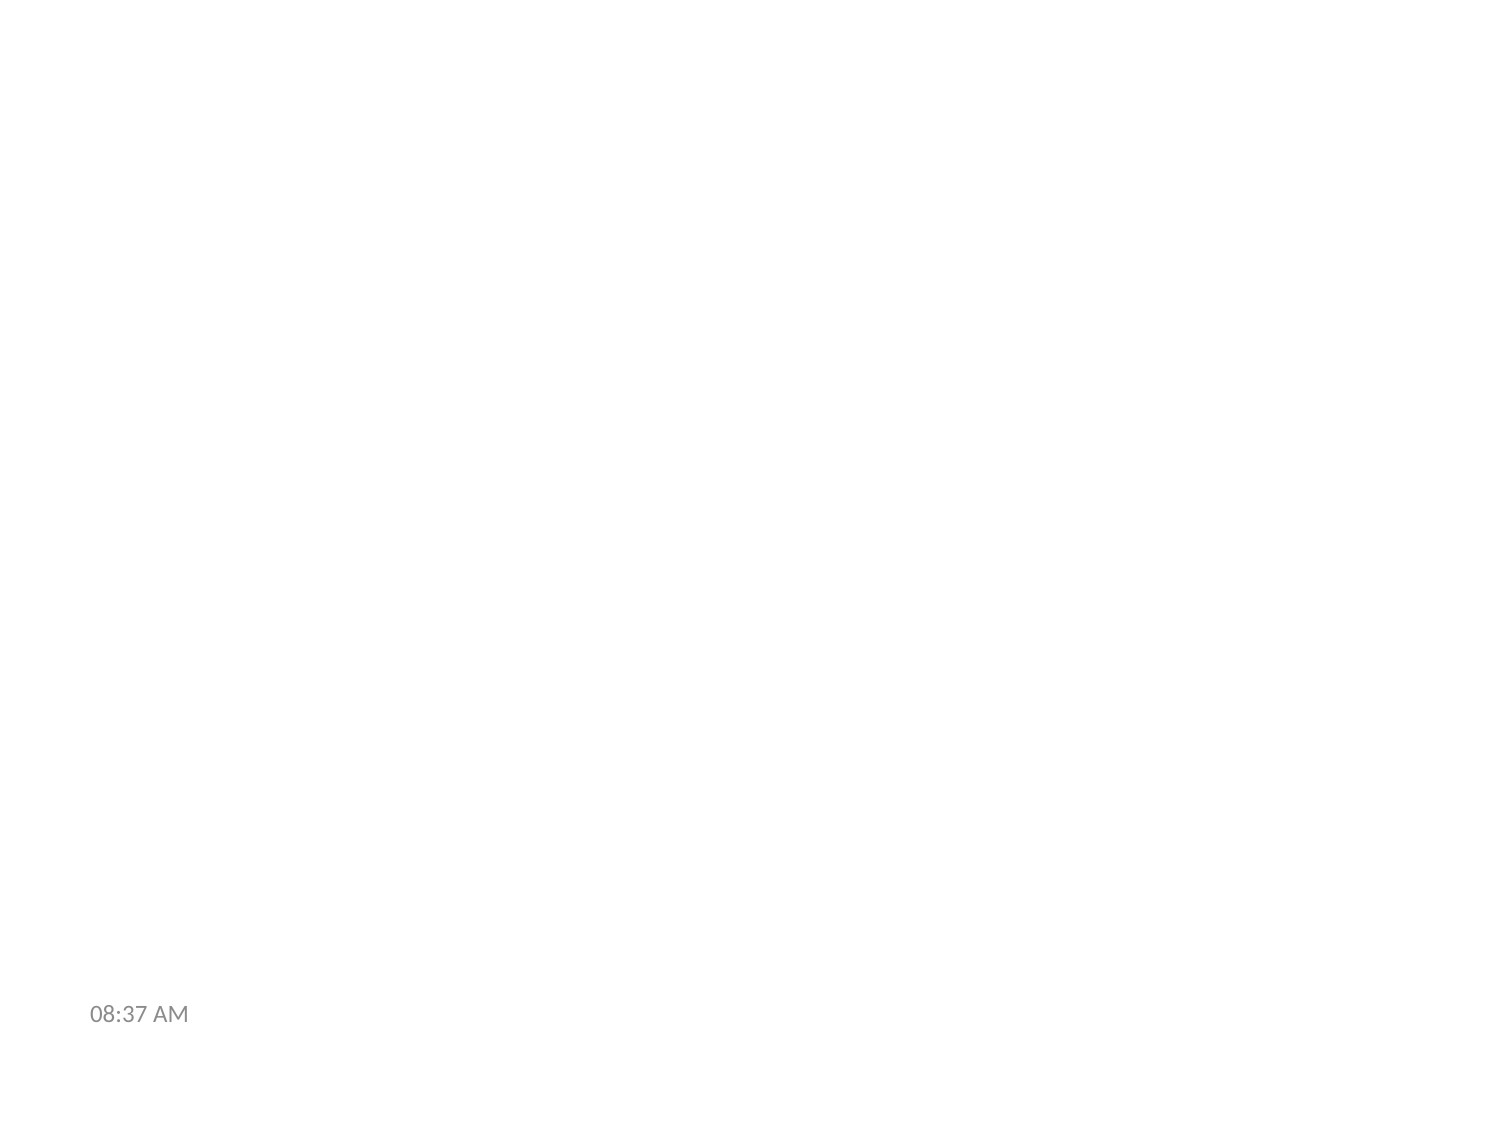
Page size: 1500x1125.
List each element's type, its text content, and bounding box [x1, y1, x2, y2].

text_box 3:35 PM [75, 982, 425, 1043]
